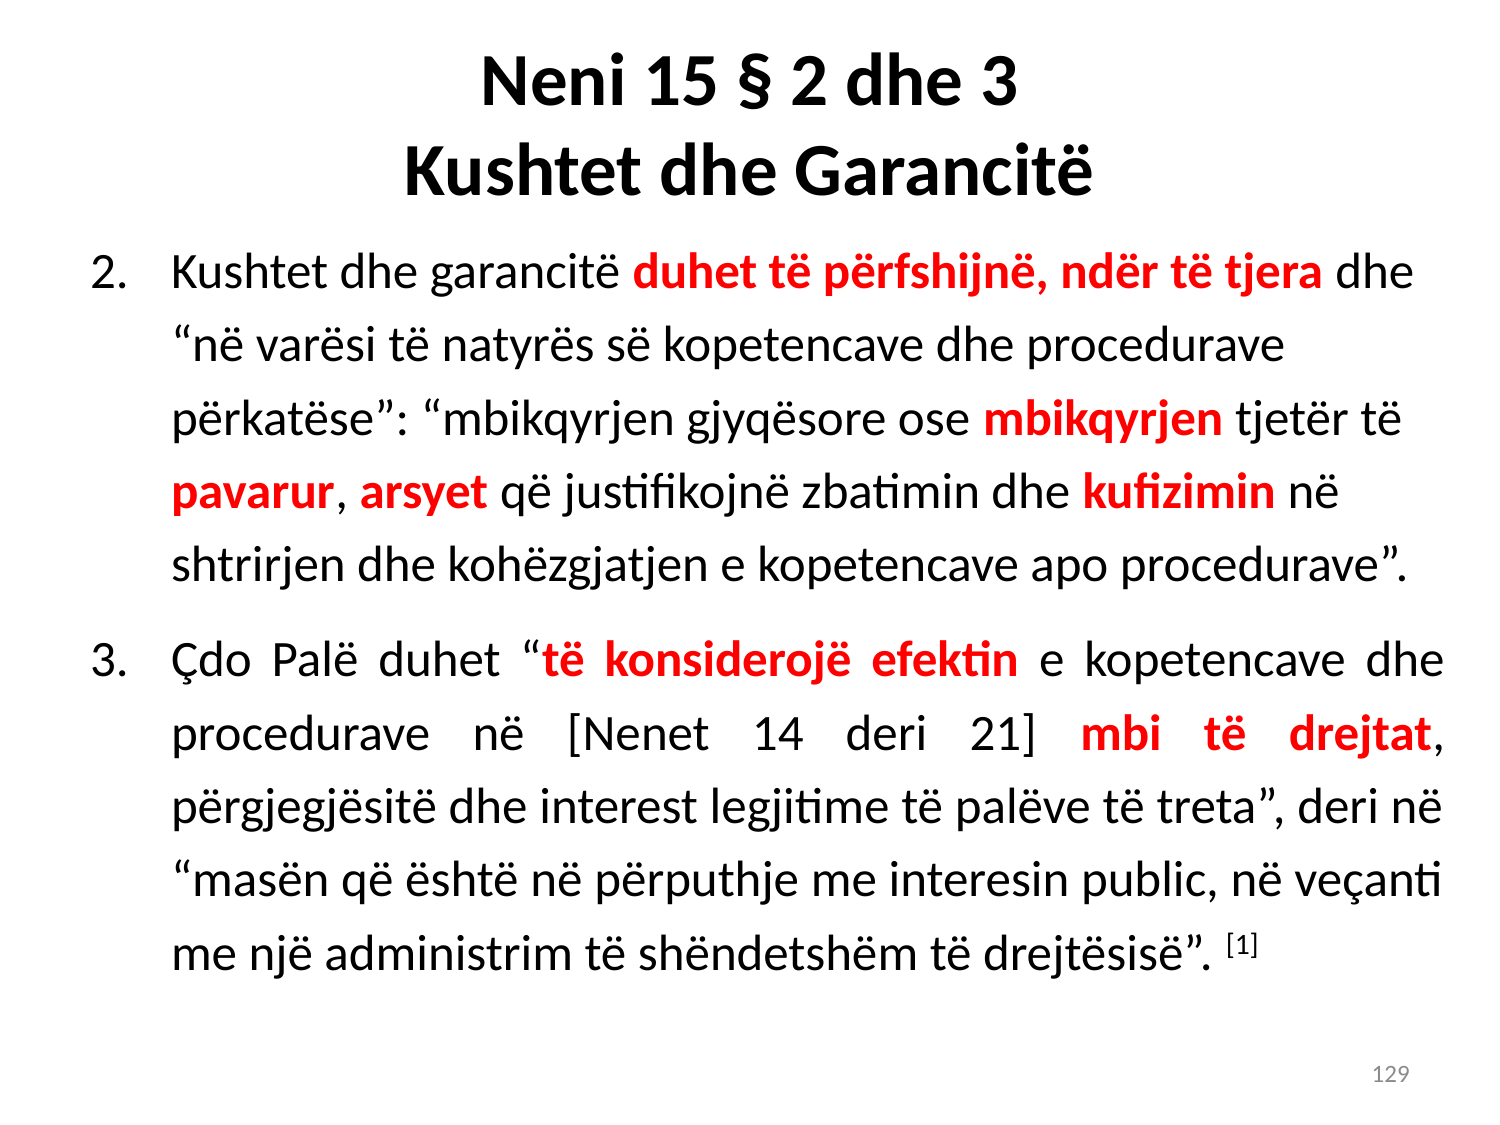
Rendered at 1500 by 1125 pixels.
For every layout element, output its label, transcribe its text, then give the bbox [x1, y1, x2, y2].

list Kushtet dhe garancitë duhet të përfshijnë, ndër të tjera dhe “në varësi të natyrës së kopetencave dhe procedurave përkatëse”: “mbikqyrjen gjyqësore ose mbikqyrjen tjetër të pavarur, arsyet që justifikojnë zbatimin dhe kufizimin në shtrirjen dhe kohëzgjatjen e kopetencave apo procedurave”. Çdo Palë duhet “të konsiderojë efektin e kopetencave dhe procedurave në [Nenet 14 deri 21] mbi të drejtat, përgjegjësitë dhe interest legjitime të palëve të treta”, deri në “masën që është në përputhje me interesin public, në veçanti me një administrim të shëndetshëm të drejtësisë”. [1] [74, 217, 1461, 1089]
title Neni 15 § 2 dhe 3 Kushtet dhe Garancitë [74, 44, 1426, 196]
slide_number 129 [1074, 1042, 1425, 1103]
